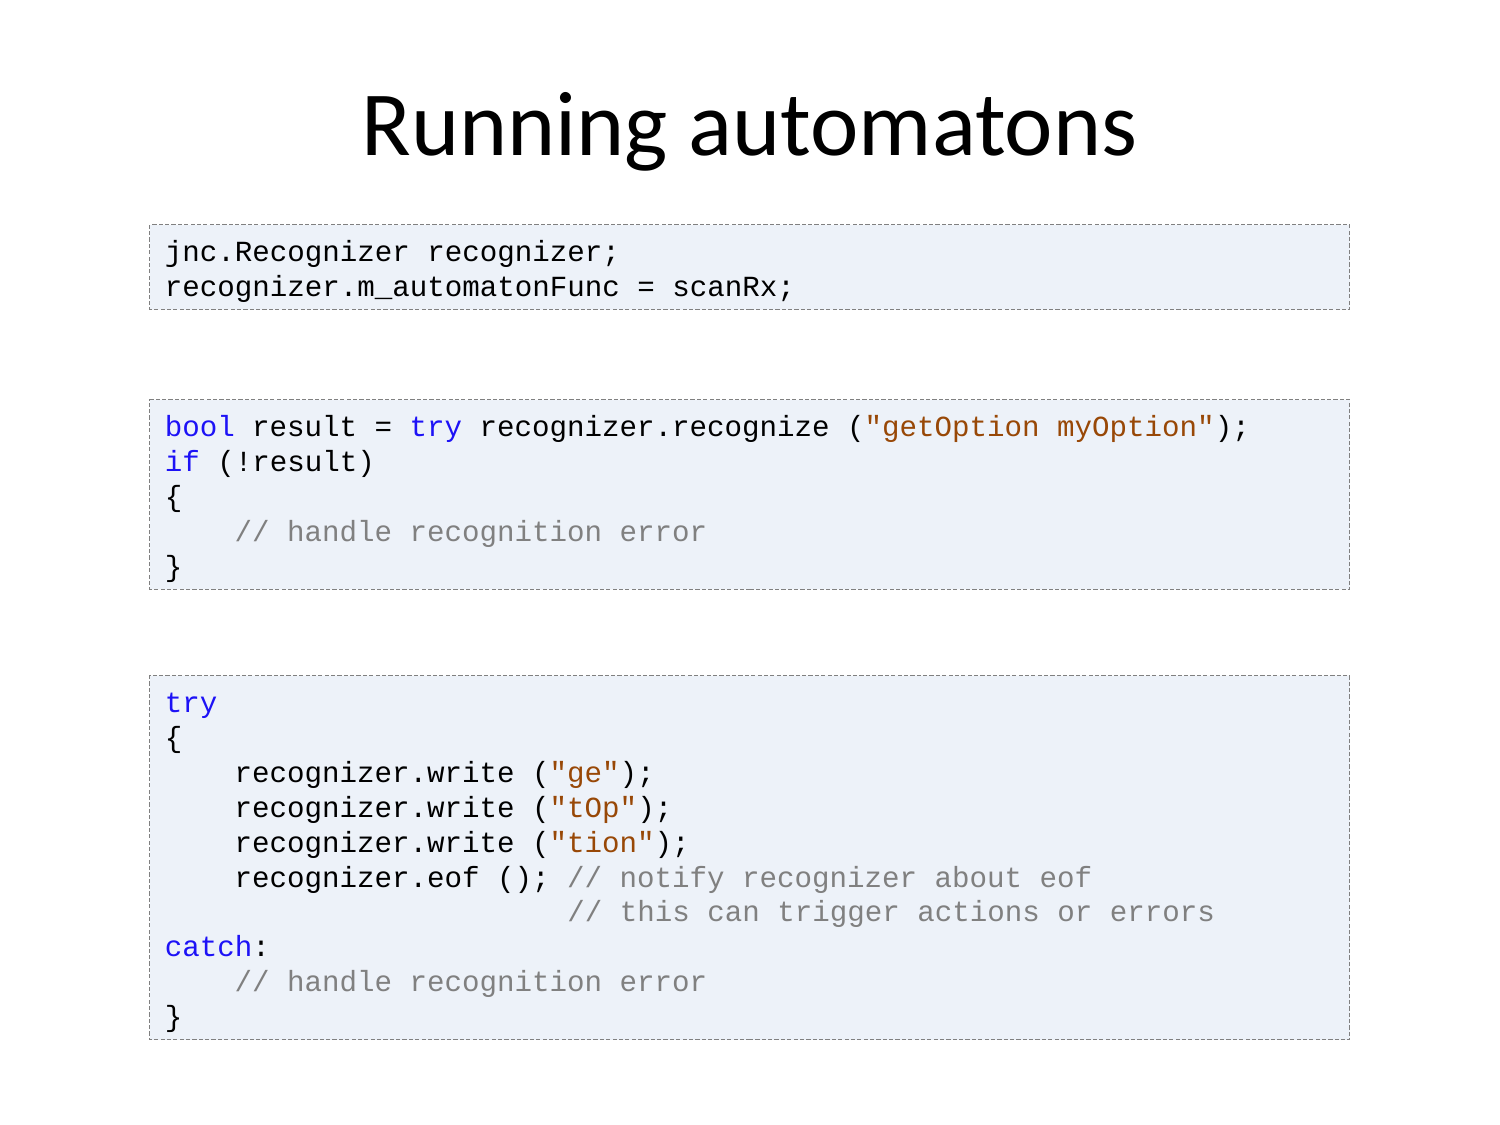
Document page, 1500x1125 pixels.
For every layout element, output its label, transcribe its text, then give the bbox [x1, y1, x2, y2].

text_box jnc.Recognizer recognizer; recognizer.m_automatonFunc = scanRx; [149, 224, 1350, 310]
text_box bool result = try recognizer.recognize ("getOption myOption"); if (!result) { // handle recognition error } [149, 399, 1350, 590]
text_box try { recognizer.write ("ge"); recognizer.write ("tOp"); recognizer.write ("tion"); recognizer.eof (); // notify recognizer about eof // this can trigger actions or errors catch: // handle recognition error } [149, 675, 1350, 1040]
title Running automatons [75, 24, 1425, 213]
